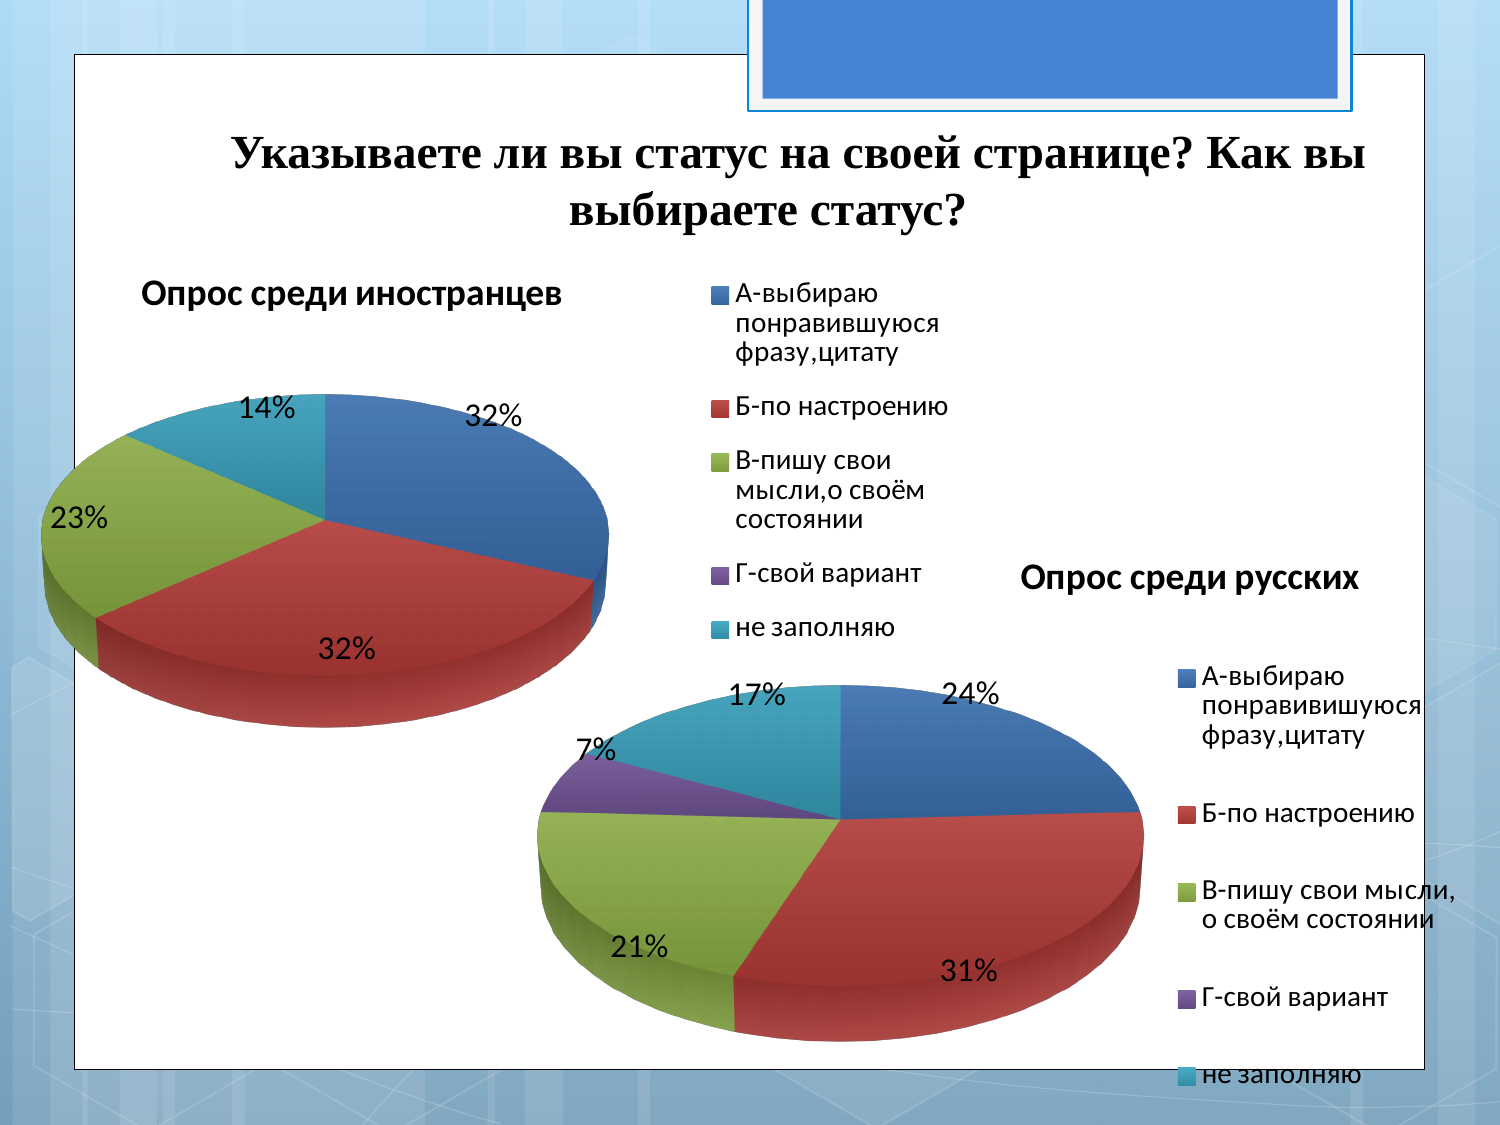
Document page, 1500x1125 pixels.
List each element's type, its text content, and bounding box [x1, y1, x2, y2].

list Указываете ли вы статус на своей странице? Как вы выбираете статус? [88, 113, 1438, 244]
chart [0, 243, 1471, 1125]
